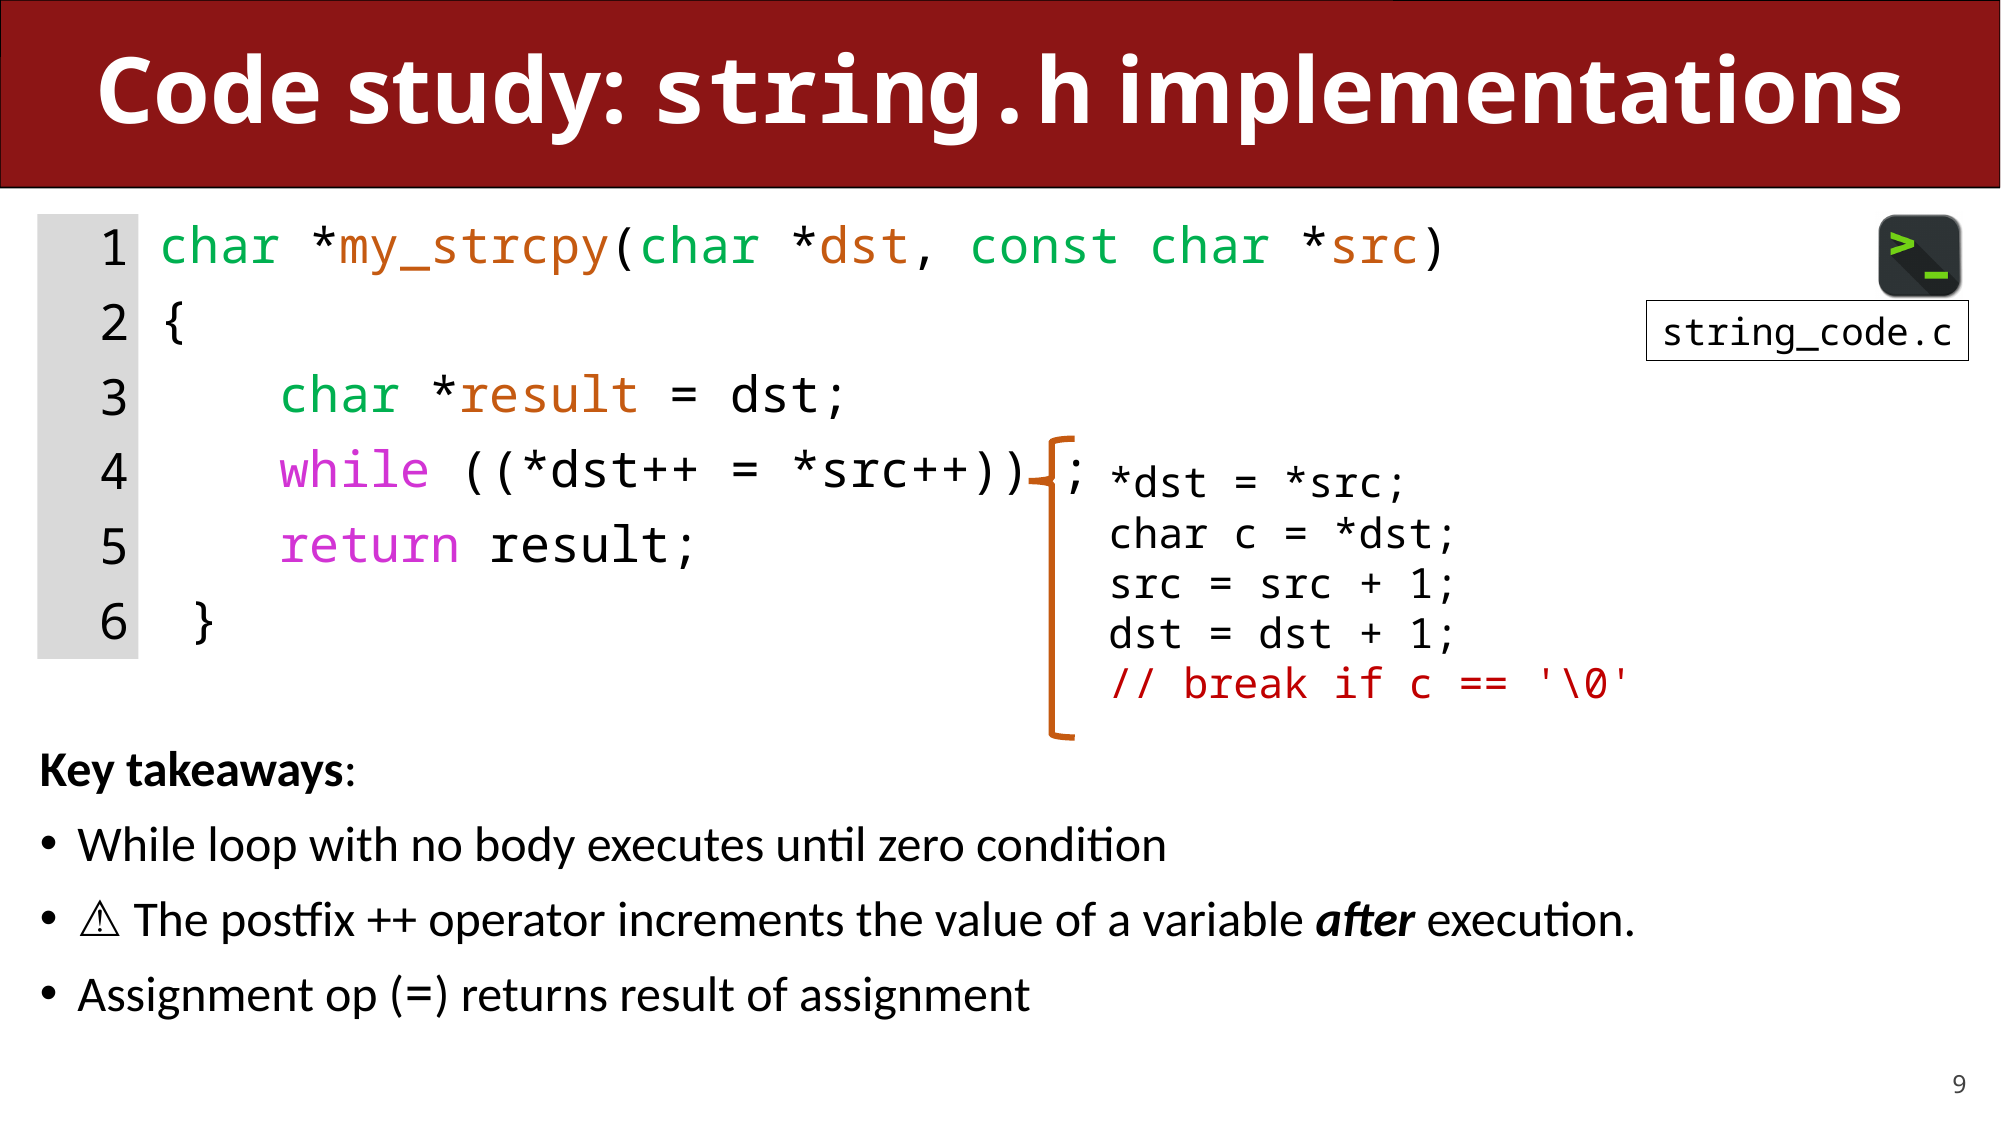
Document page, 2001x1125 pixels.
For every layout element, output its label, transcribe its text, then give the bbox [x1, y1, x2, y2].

list char *my_strcpy(char *dst, const char *src) { char *result = dst; while ((*dst++ = *src++)) ; return result; } Key takeaways: While loop with no body executes until zero condition ⚠️ The postfix ++ operator increments the value of a variable after execution. Assignment op (=) returns result of assignment [24, 212, 1963, 1063]
title Code study: string.h implementations [75, 0, 1925, 188]
text_box string_code.c [1646, 300, 1969, 361]
text_box 1 2 3 4 5 6 [37, 214, 139, 659]
text_box *dst = *src; char c = *dst; src = src + 1; dst = dst + 1; // break if c == '\0' [1093, 448, 1858, 714]
picture [1875, 211, 1963, 299]
text_box [1028, 438, 1075, 739]
